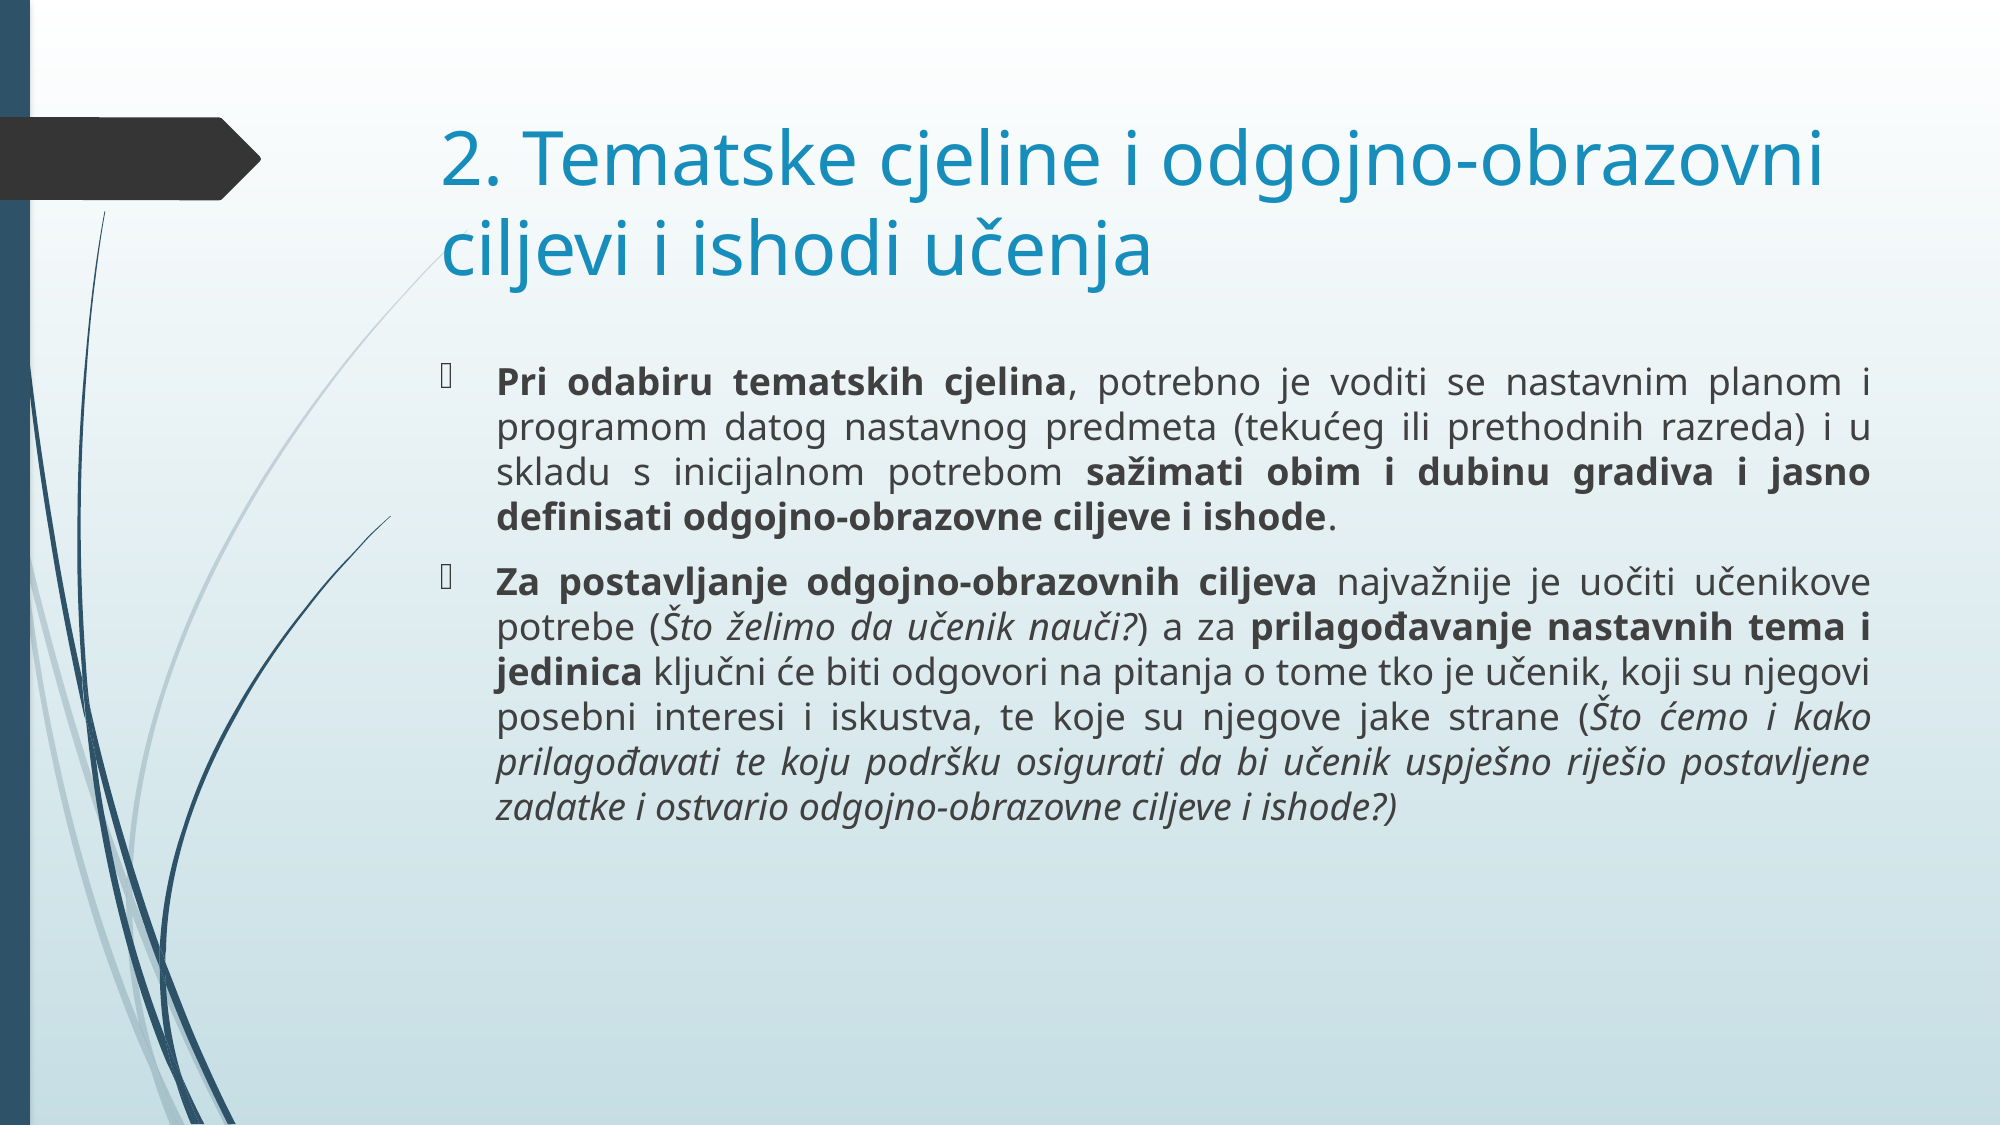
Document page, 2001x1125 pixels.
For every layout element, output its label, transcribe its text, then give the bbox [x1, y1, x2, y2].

list Pri odabiru tematskih cjelina, potrebno je voditi se nastavnim planom i programom datog nastavnog predmeta (tekućeg ili prethodnih razreda) i u skladu s inicijalnom potrebom sažimati obim i dubinu gradiva i jasno definisati odgojno-obrazovne ciljeve i ishode. Za postavljanje odgojno-obrazovnih ciljeva najvažnije je uočiti učenikove potrebe (Što želimo da učenik nauči?) a za prilagođavanje nastavnih tema i jedinica ključni će biti odgovori na pitanja o tome tko je učenik, koji su njegovi posebni interesi i iskustva, te koje su njegove jake strane (Što ćemo i kako prilagođavati te koju podršku osigurati da bi učenik uspješno riješio postavljene zadatke i ostvario odgojno-obrazovne ciljeve i ishode?) [424, 350, 1888, 970]
title 2. Tematske cjeline i odgojno-obrazovni ciljevi i ishodi učenja [425, 102, 1888, 313]
